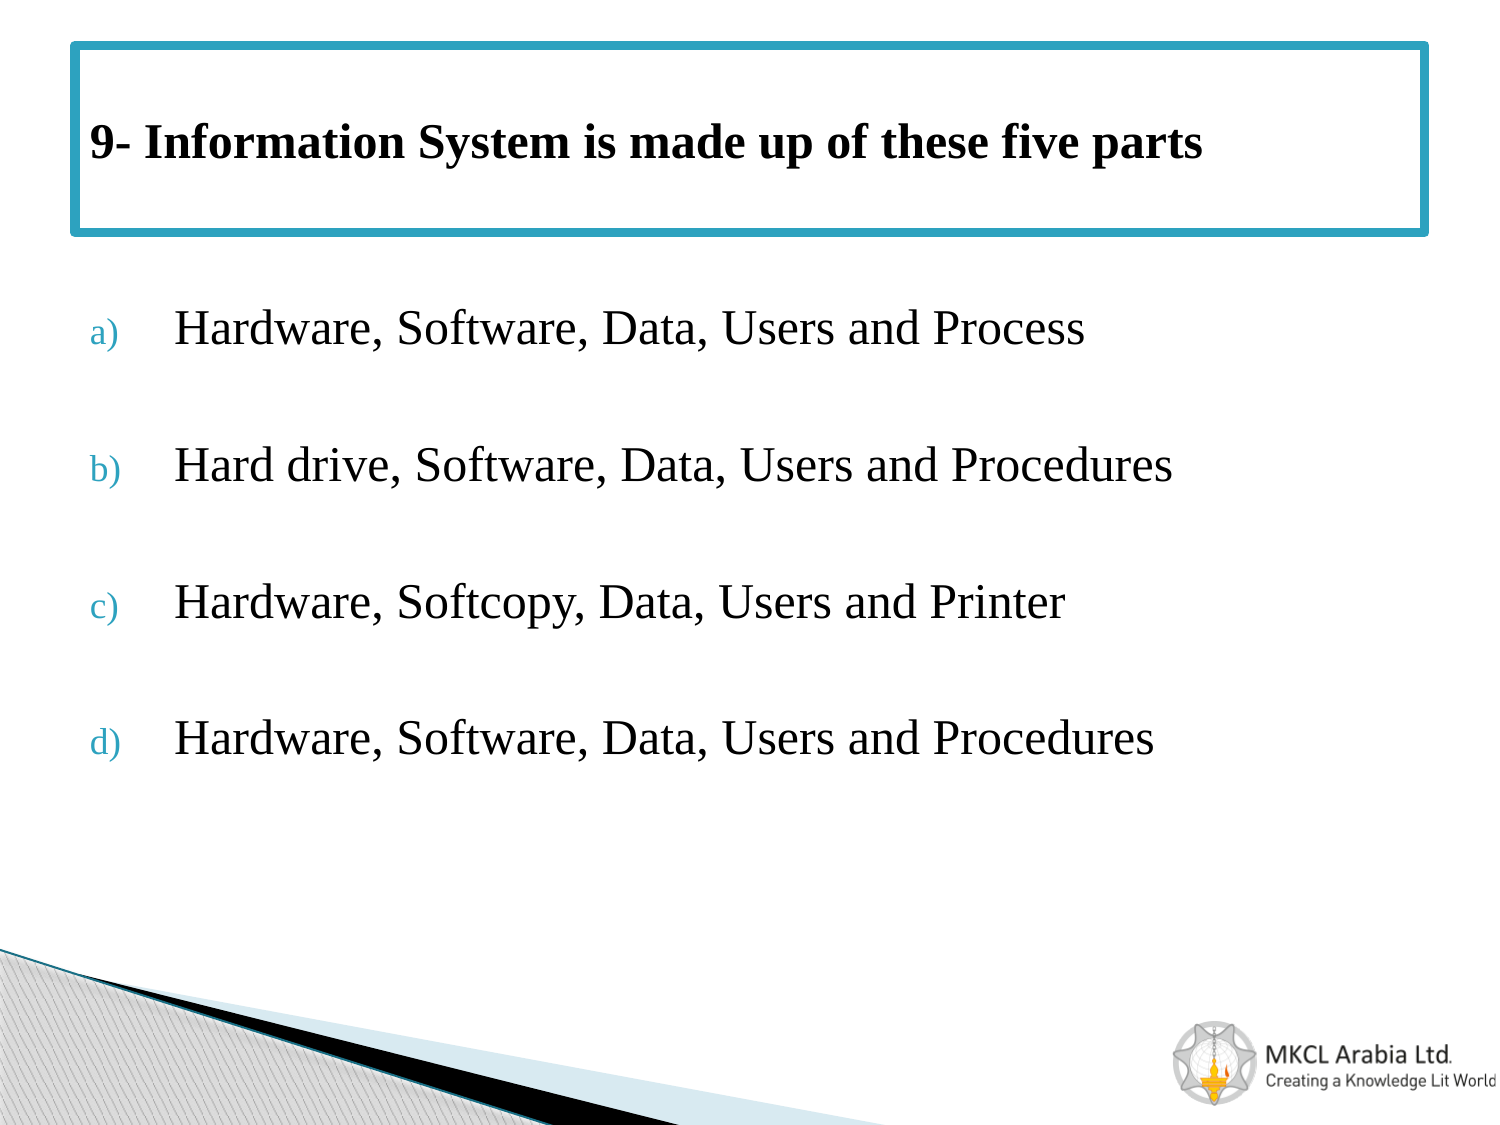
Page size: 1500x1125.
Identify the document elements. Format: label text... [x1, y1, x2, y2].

title 9- Information System is made up of these five parts [70, 41, 1429, 237]
picture [1172, 1021, 1496, 1106]
list Hardware, Software, Data, Users and Process Hard drive, Software, Data, Users and Procedures Hardware, Softcopy, Data, Users and Printer Hardware, Software, Data, Users and Procedures [75, 287, 1425, 986]
